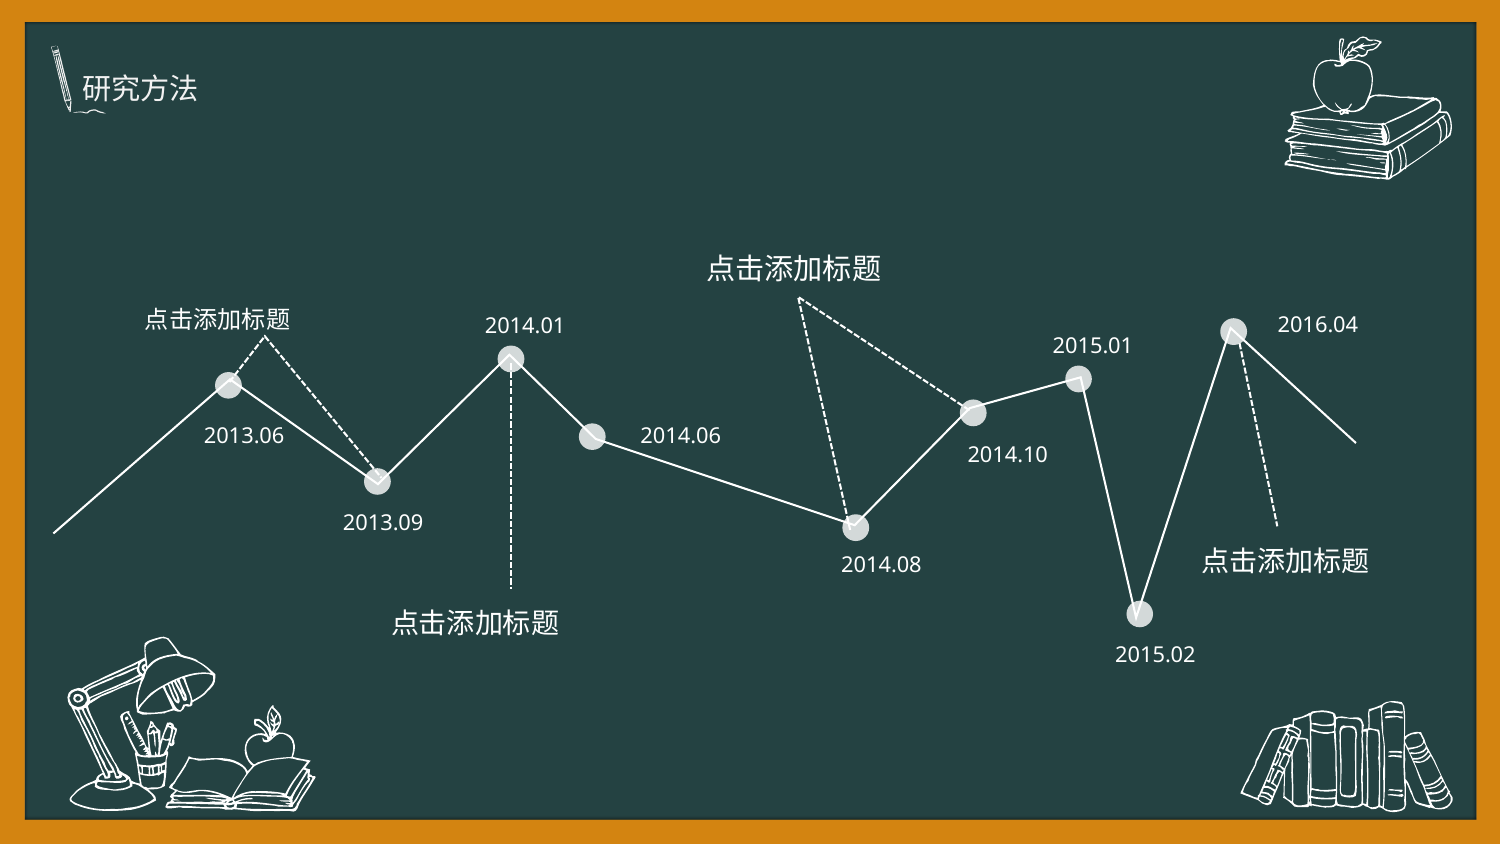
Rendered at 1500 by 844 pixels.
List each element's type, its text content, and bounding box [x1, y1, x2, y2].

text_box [118, 277, 382, 478]
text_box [457, 304, 593, 373]
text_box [578, 413, 749, 456]
text_box [998, 391, 1185, 600]
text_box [315, 468, 451, 543]
picture [0, 0, 1500, 844]
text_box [1185, 343, 1387, 586]
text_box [1220, 303, 1386, 343]
text_box 研究方法 [106, 62, 357, 113]
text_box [813, 514, 956, 586]
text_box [940, 399, 1076, 475]
text_box [52, 475, 315, 535]
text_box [1088, 600, 1224, 675]
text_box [1025, 324, 1161, 393]
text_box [690, 242, 972, 530]
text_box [374, 363, 576, 648]
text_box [176, 372, 312, 457]
text_box [576, 418, 690, 498]
